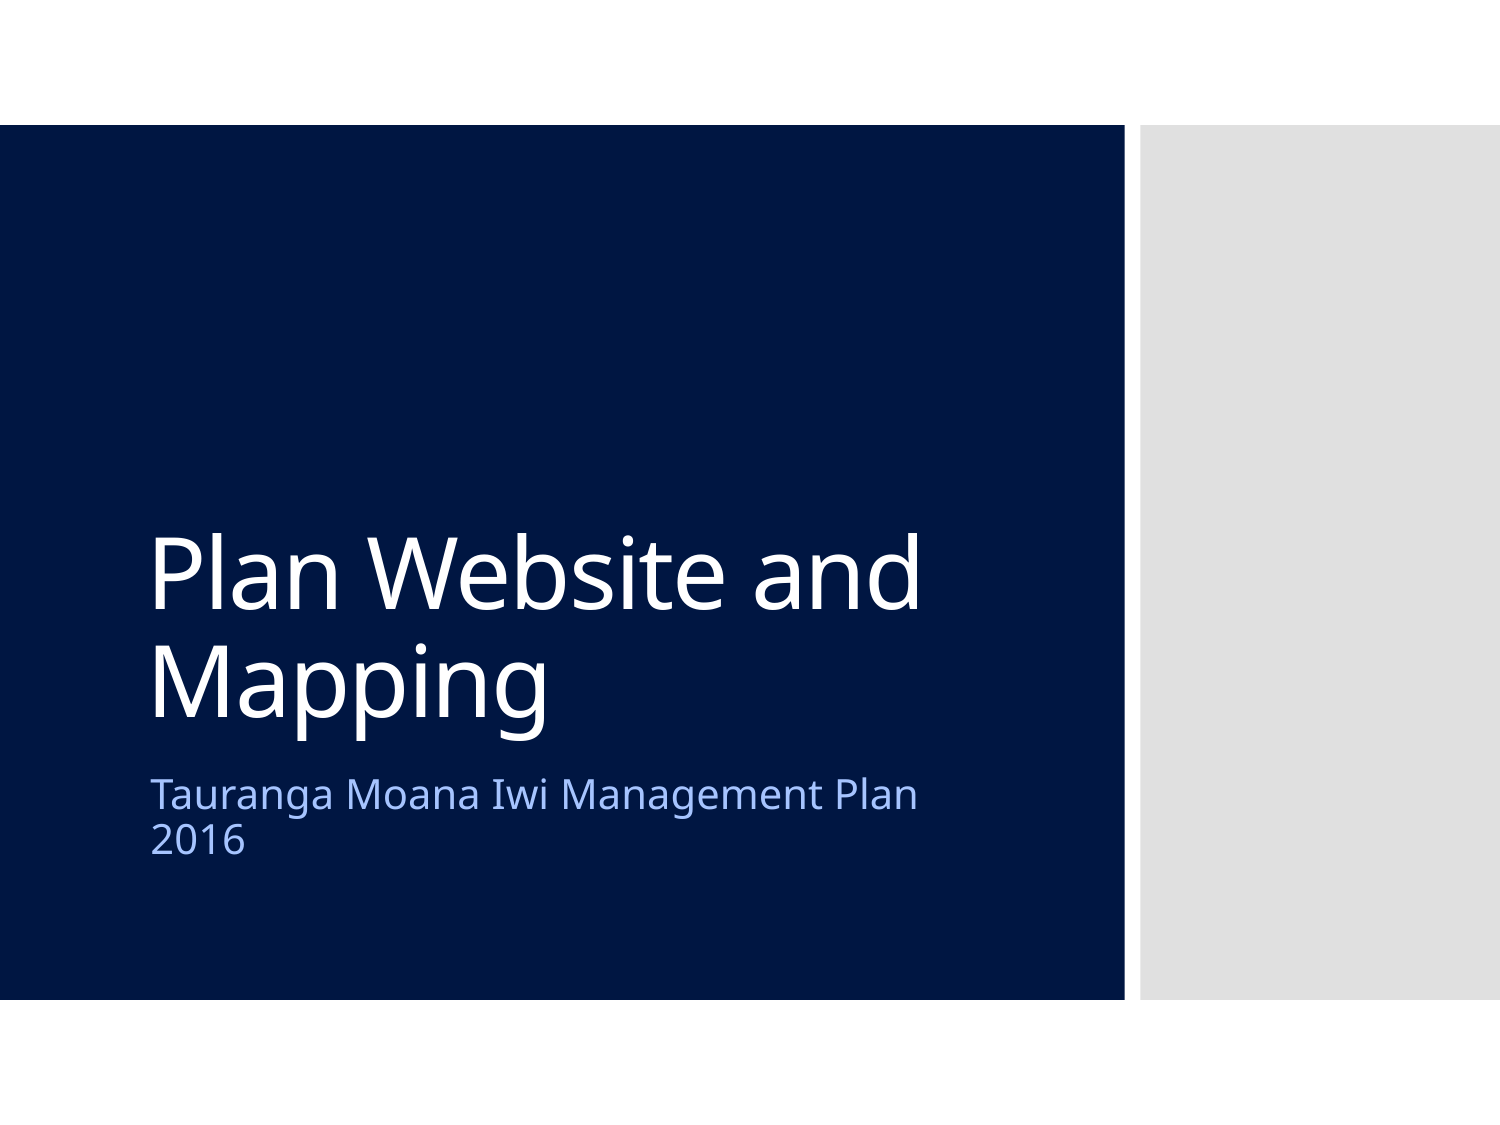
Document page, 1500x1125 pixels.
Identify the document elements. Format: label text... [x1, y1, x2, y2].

subtitle Tauranga Moana Iwi Management Plan 2016 [135, 766, 1036, 917]
title Plan Website and Mapping [131, 213, 1032, 747]
